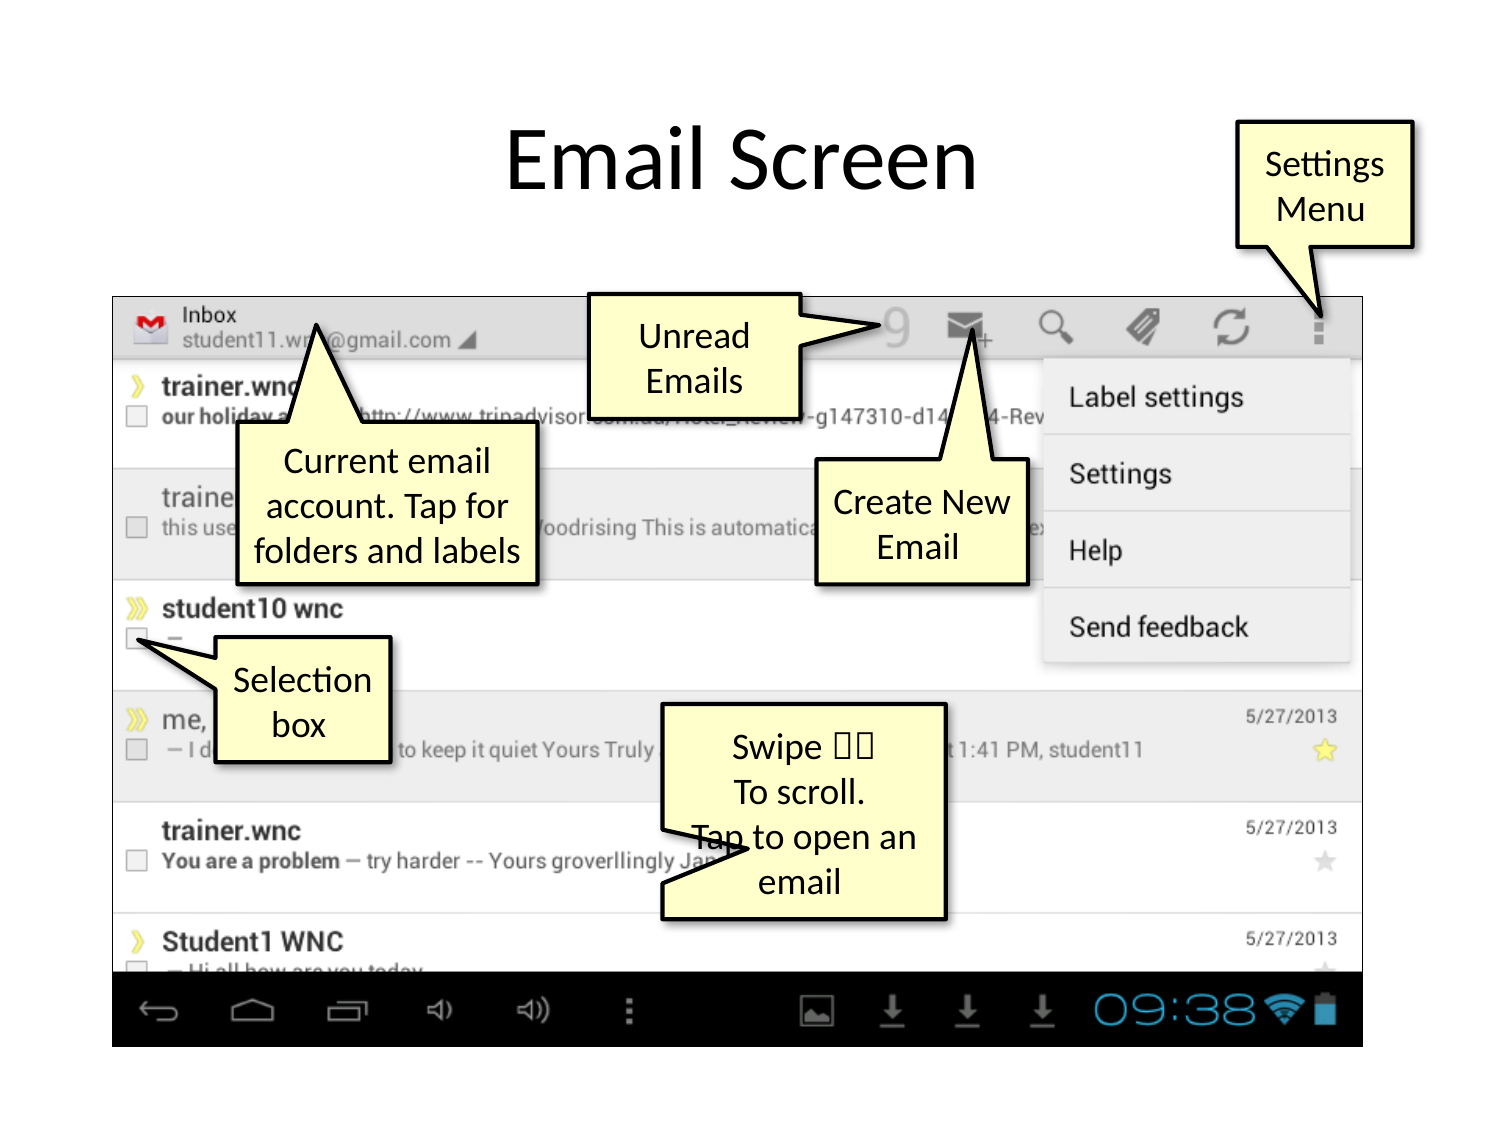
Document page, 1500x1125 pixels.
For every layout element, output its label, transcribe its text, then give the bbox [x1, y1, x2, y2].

title Email Screen [67, 59, 1418, 247]
text_box Unread Emails [586, 291, 803, 295]
picture [112, 296, 1363, 1048]
text_box Settings Menu [1235, 119, 1415, 295]
